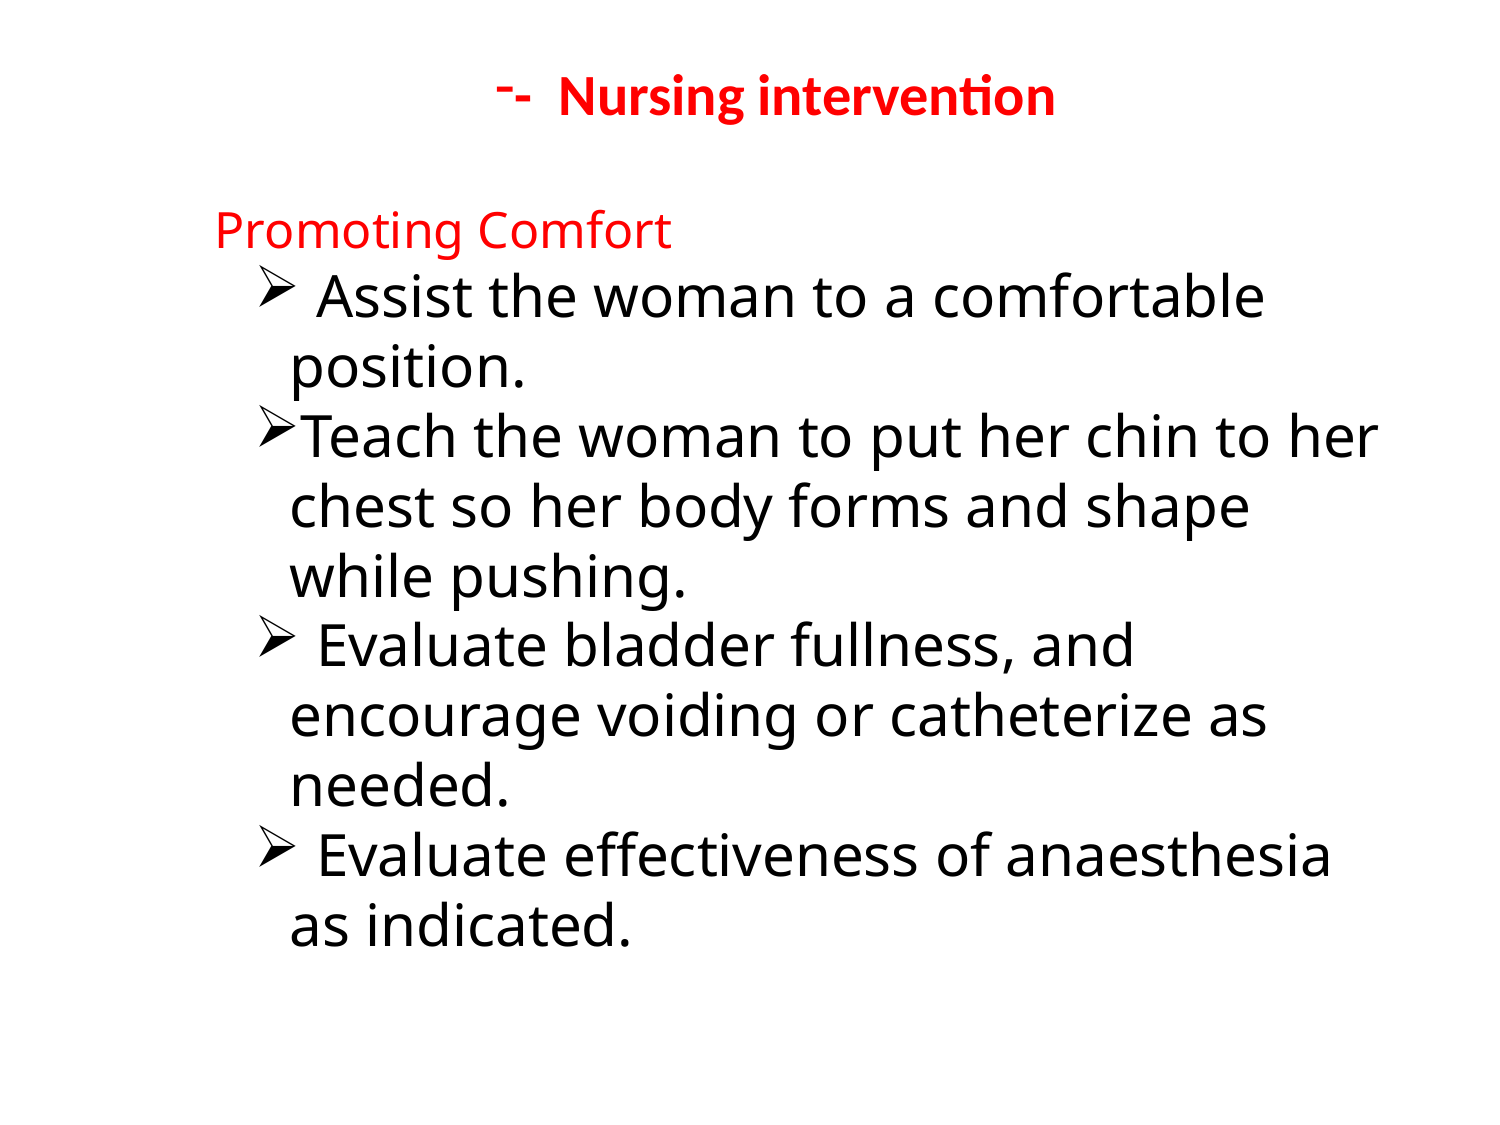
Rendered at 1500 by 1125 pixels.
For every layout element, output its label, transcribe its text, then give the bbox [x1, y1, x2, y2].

subtitle - Nursing intervention [174, 50, 1390, 250]
text_box Promoting Comfort Assist the woman to a comfortable position. Teach the woman to put her chin to her chest so her body forms and shape while pushing. Evaluate bladder fullness, and encourage voiding or catheterize as needed. Evaluate effectiveness of anaesthesia as indicated. [199, 191, 1413, 966]
